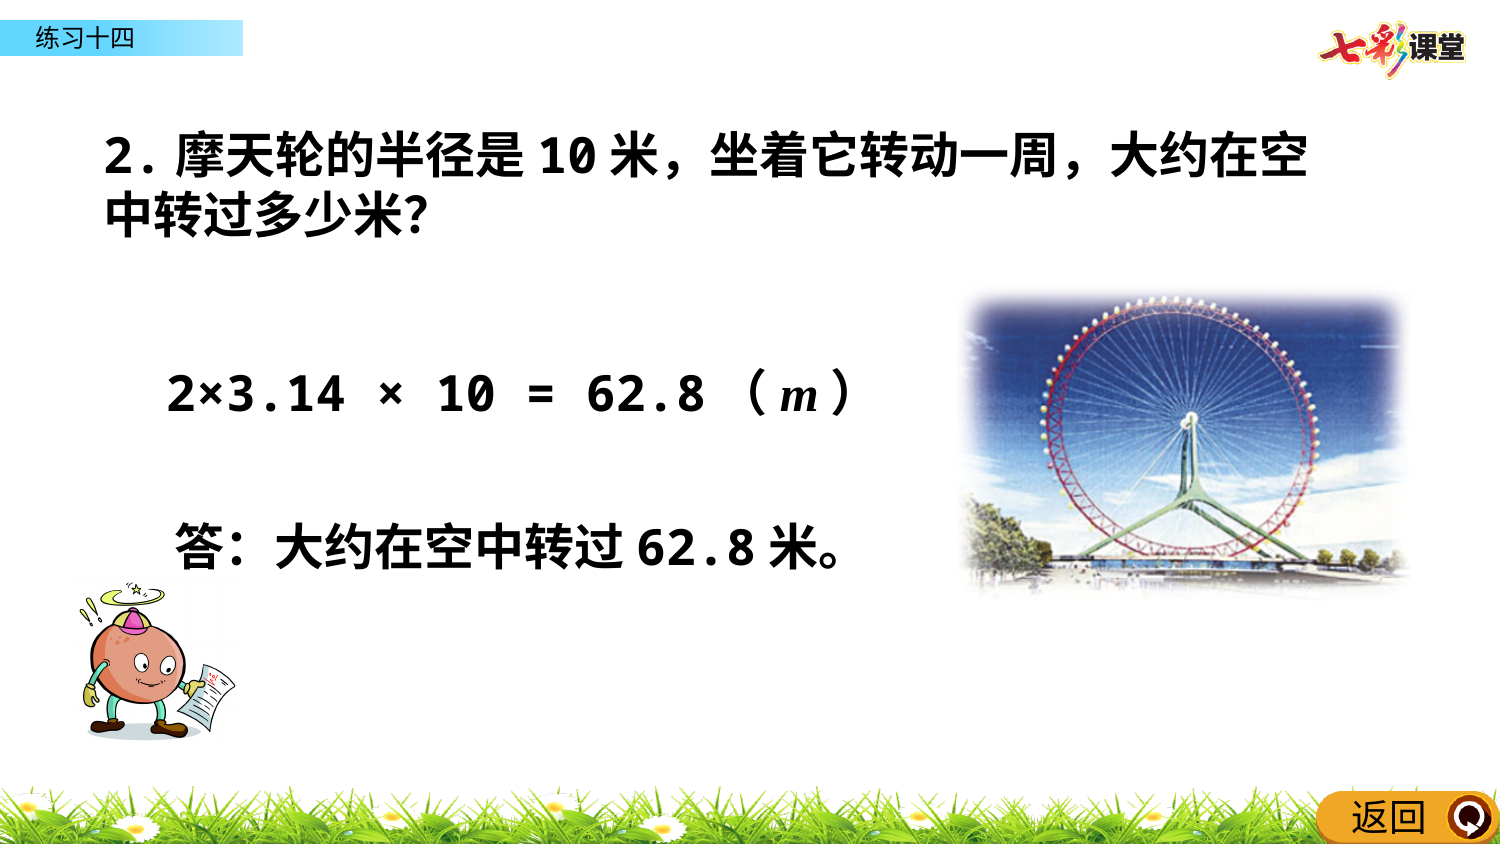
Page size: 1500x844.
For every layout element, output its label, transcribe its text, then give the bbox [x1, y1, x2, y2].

picture [1316, 20, 1468, 80]
text_box 2×3.14 × 10 = 62.8（m） [151, 354, 896, 430]
text_box 2.摩天轮的半径是10米，坐着它转动一周，大约在空中转过多少米？ [88, 116, 1370, 251]
text_box 答：大约在空中转过62.8米。 [159, 507, 925, 583]
picture [0, 786, 1500, 844]
picture [930, 259, 1440, 623]
picture [70, 575, 243, 744]
